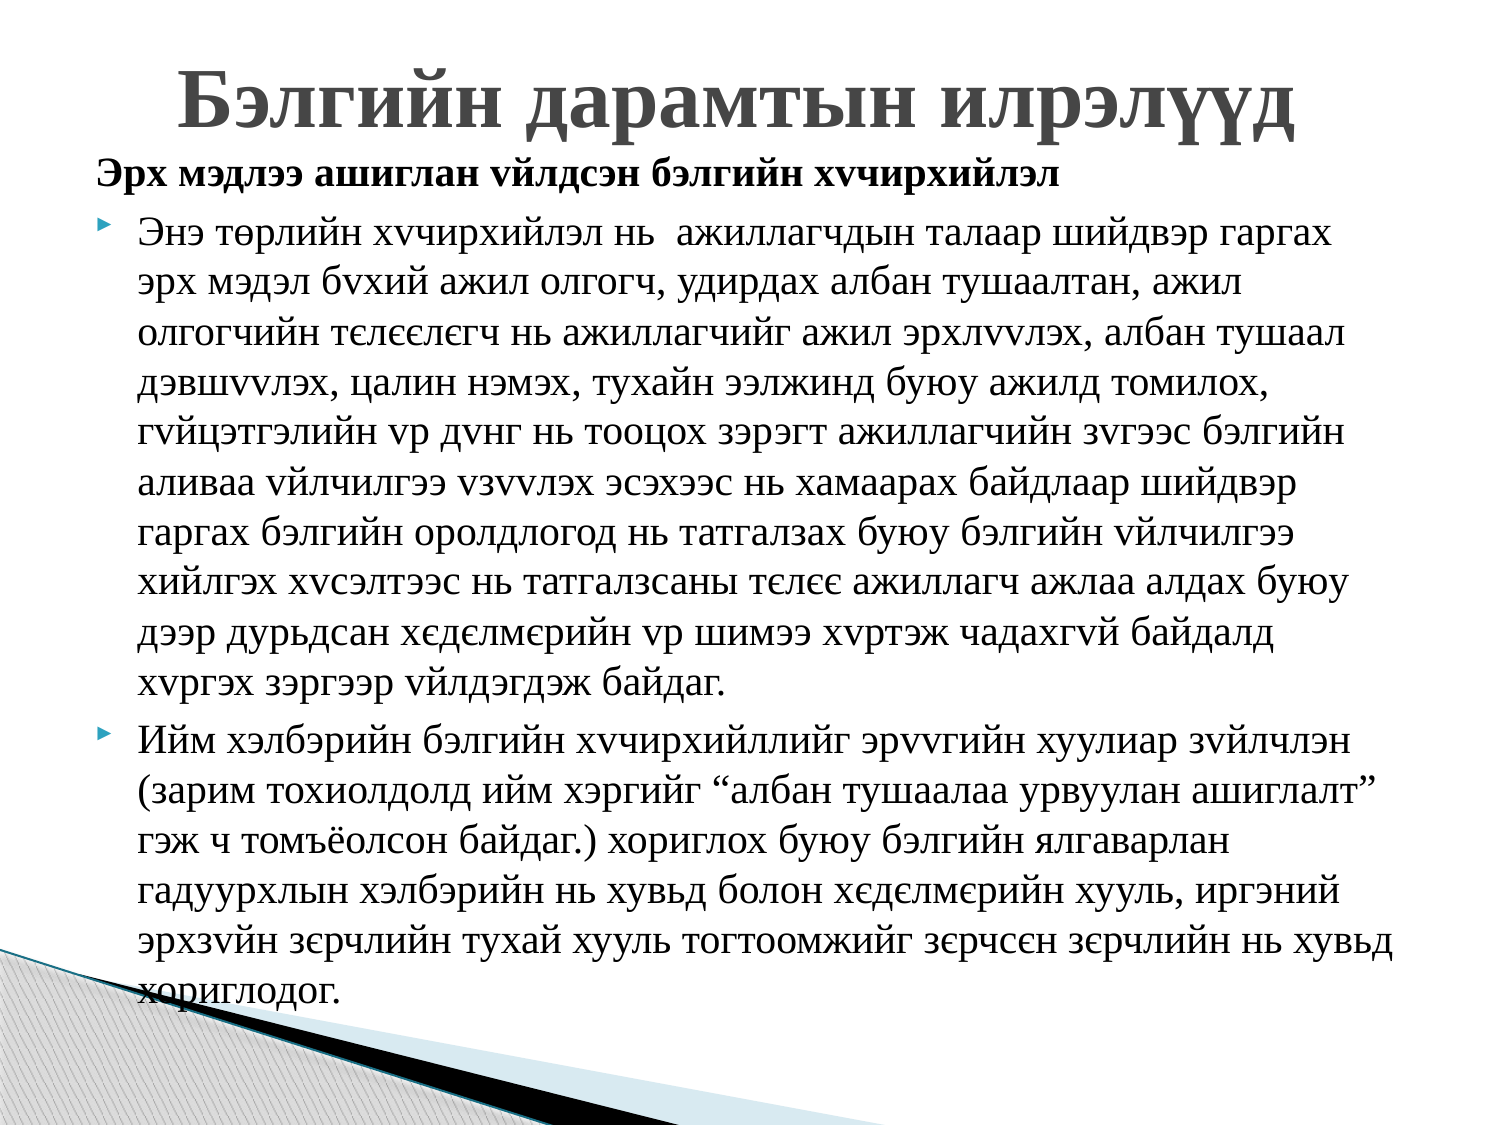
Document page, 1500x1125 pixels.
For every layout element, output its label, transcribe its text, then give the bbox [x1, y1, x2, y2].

title Бэлгийн дарамтын илрэлүүд [62, 0, 1413, 188]
list Эрх мэдлээ ашиглан vйлдсэн бэлгийн хvчирхийлэл Энэ төрлийн хvчирхийлэл нь ажиллагчдын талаар шийдвэр гаргах эрх мэдэл бvхий ажил олгогч, удирдах албан тушаалтан, ажил олгогчийн тєлєєлєгч нь ажиллагчийг ажил эрхлvvлэх, албан тушаал дэвшvvлэх, цалин нэмэх, тухайн ээлжинд буюу ажилд томилох, гvйцэтгэлийн vр дvнг нь тооцох зэрэгт ажиллагчийн зvгээс бэлгийн аливаа vйлчилгээ vзvvлэх эсэхээс нь хамаарах байдлаар шийдвэр гаргах бэлгийн оролдлогод нь татгалзах буюу бэлгийн vйлчилгээ хийлгэх хvсэлтээс нь татгалзсаны тєлєє ажиллагч ажлаа алдах буюу дээр дурьдсан хєдєлмєрийн vр шимээ хvртэж чадахгvй байдалд хvргэх зэргээр vйлдэгдэж байдаг. Ийм хэлбэрийн бэлгийн хvчирхийллийг эрvvгийн хуулиар зvйлчлэн (зарим тохиолдолд ийм хэргийг “албан тушаалаа урвуулан ашиглалт” гэж ч томъёолсон байдаг.) хориглох буюу бэлгийн ялгаварлан гадуурхлын хэлбэрийн нь хувьд болон хєдєлмєрийн хууль, иргэний эрхзvйн зєрчлийн тухай хууль тогтоомжийг зєрчсєн зєрчлийн нь хувьд хориглодог. [62, 188, 1413, 880]
